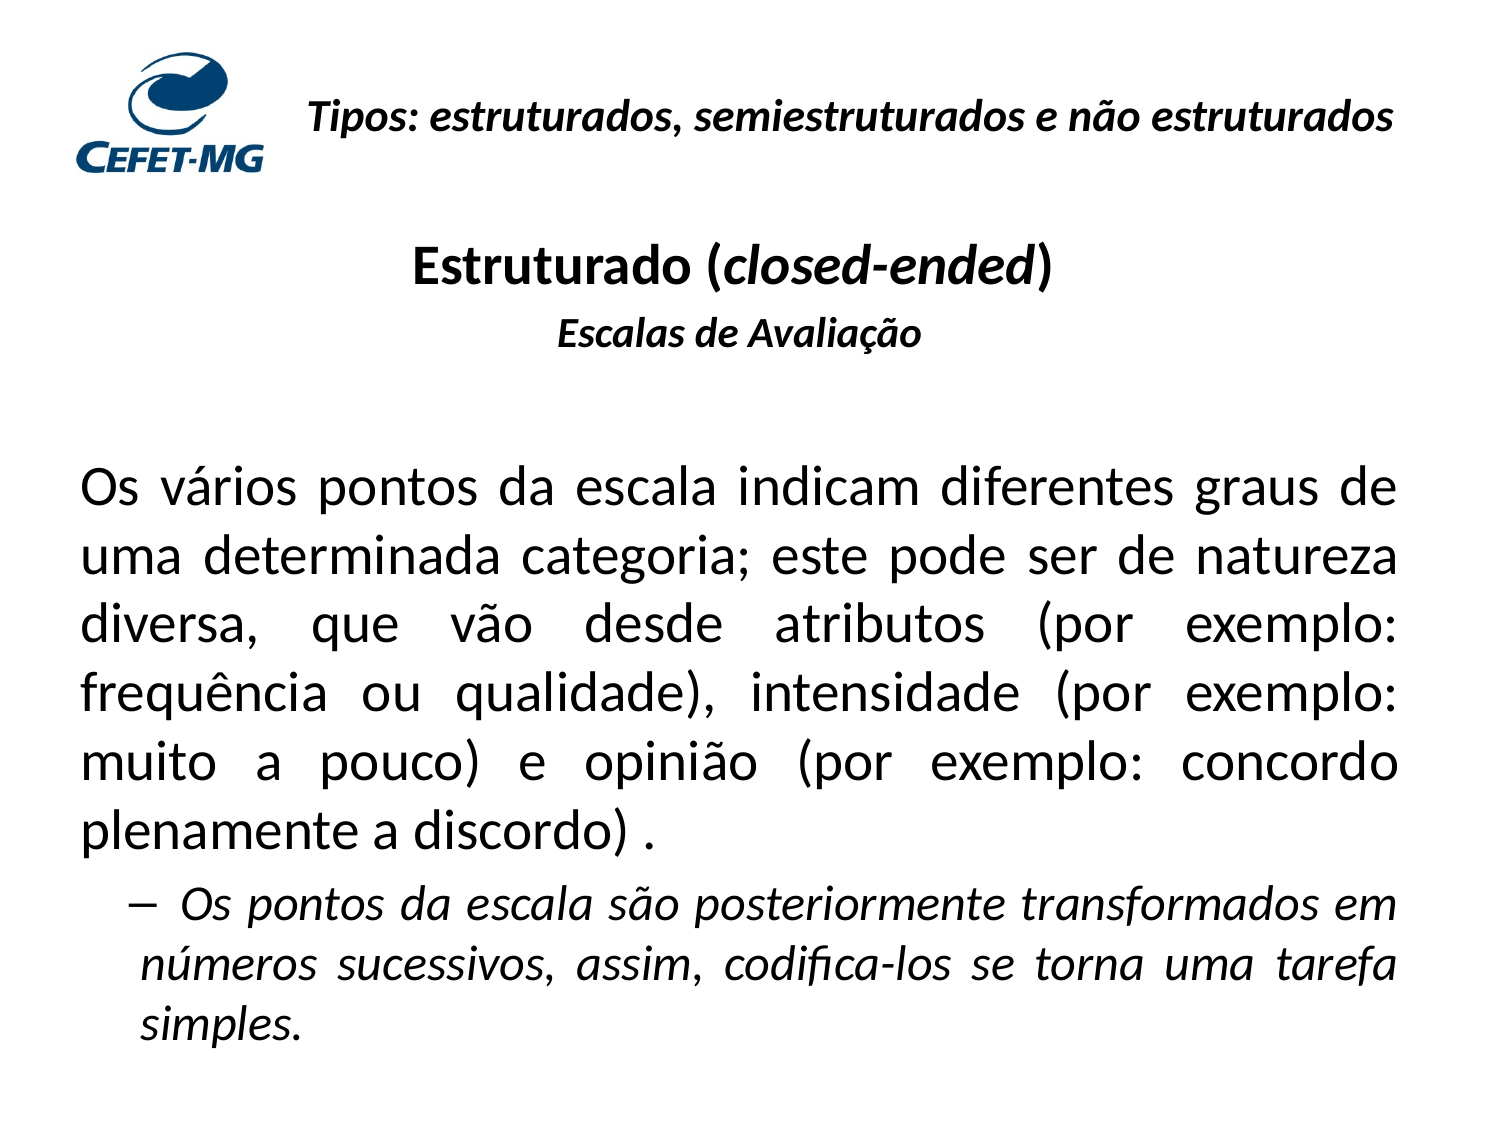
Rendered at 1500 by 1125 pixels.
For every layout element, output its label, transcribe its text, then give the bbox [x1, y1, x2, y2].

picture [76, 51, 264, 173]
text_box Tipos: estruturados, semiestruturados e não estruturados [277, 78, 1424, 149]
list Estruturado (closed-ended) Escalas de Avaliação Os vários pontos da escala indicam diferentes graus de uma determinada categoria; este pode ser de natureza diversa, que vão desde atributos (por exemplo: frequência ou qualidade), intensidade (por exemplo: muito a pouco) e opinião (por exemplo: concordo plenamente a discordo) . Os pontos da escala são posteriormente transformados em números sucessivos, assim, codifica-los se torna uma tarefa simples. [64, 219, 1415, 1059]
